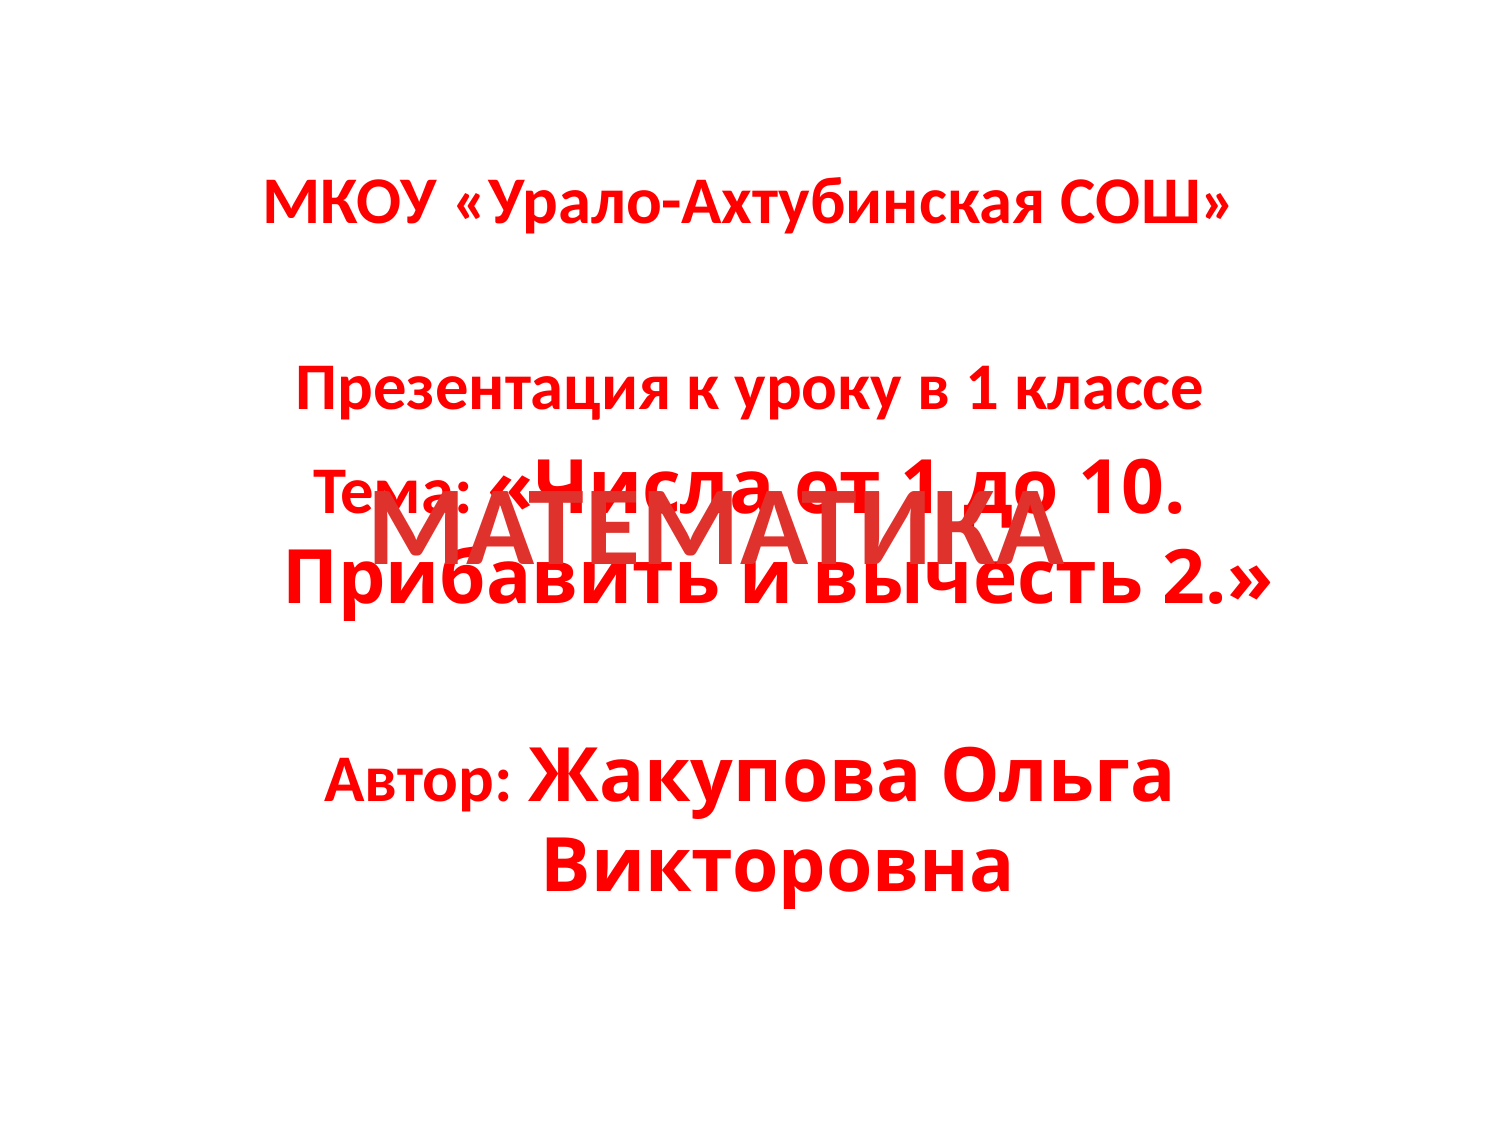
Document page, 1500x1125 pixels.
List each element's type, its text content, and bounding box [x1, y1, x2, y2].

text_box МАТЕМАТИКА [352, 444, 1082, 595]
list МКОУ «Урало-Ахтубинская СОШ» Презентация к уроку в 1 классе Тема: «Числа от 1 до 10. Прибавить и вычесть 2.» Автор: Жакупова Ольга Викторовна [75, 149, 1425, 1005]
